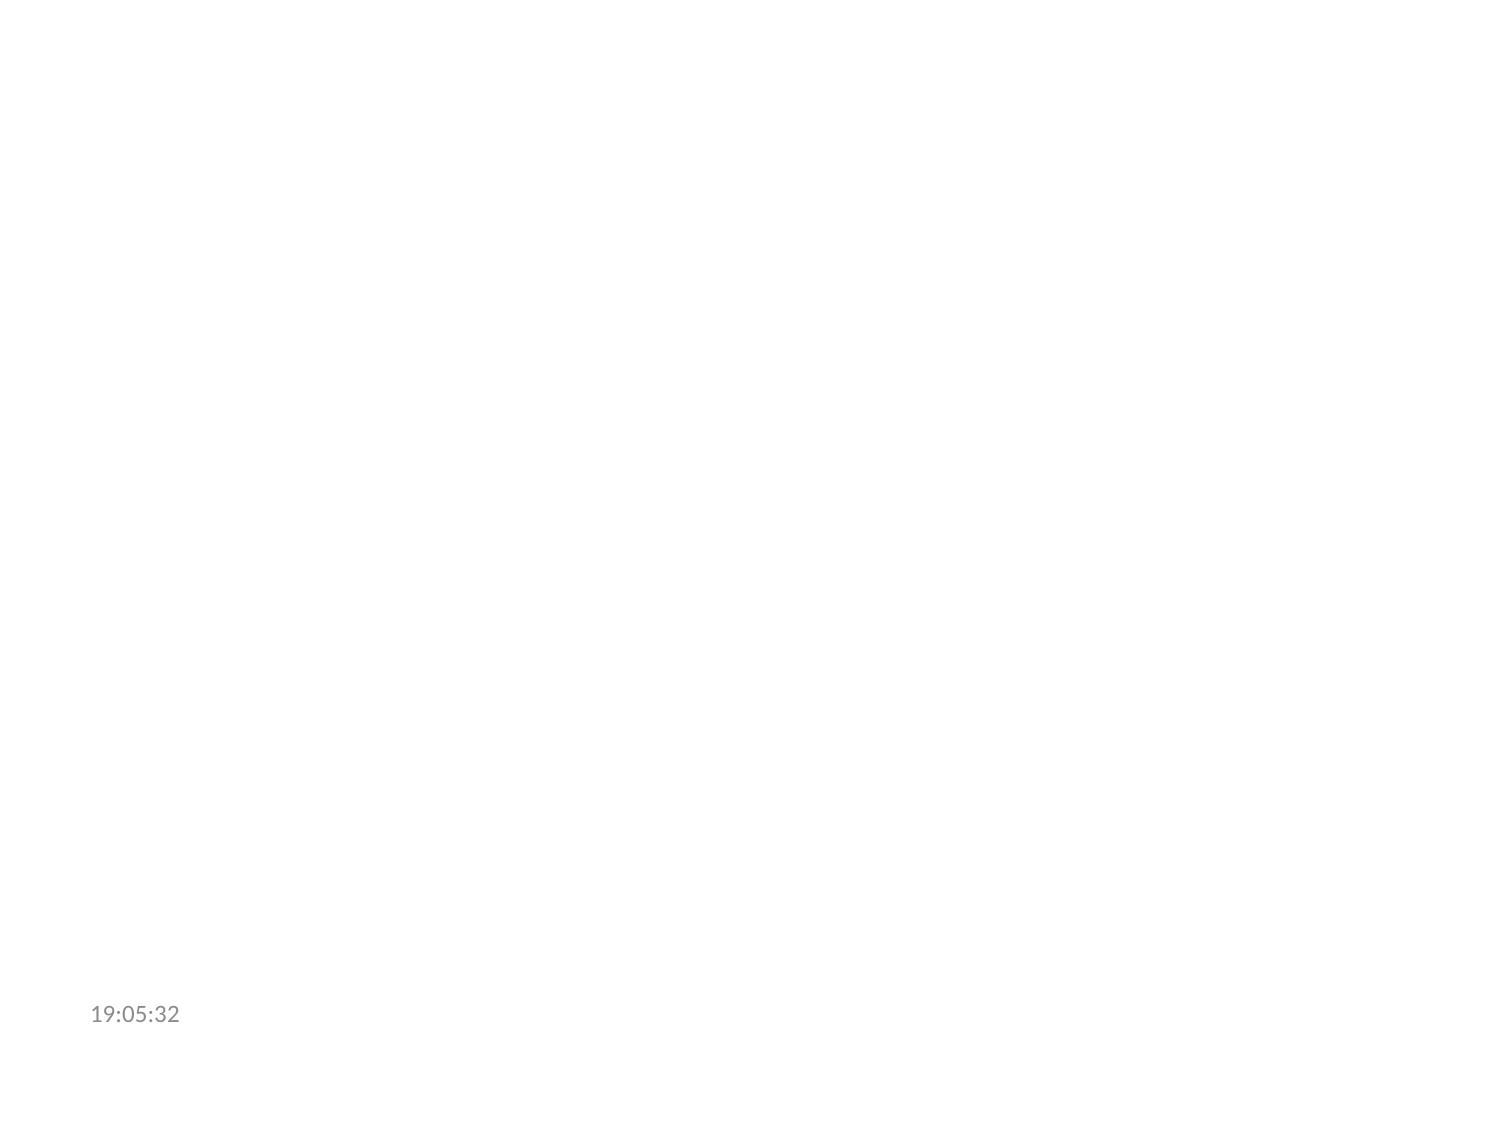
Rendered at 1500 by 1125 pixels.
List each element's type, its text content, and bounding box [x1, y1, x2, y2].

text_box 15:35:09 [75, 982, 425, 1043]
